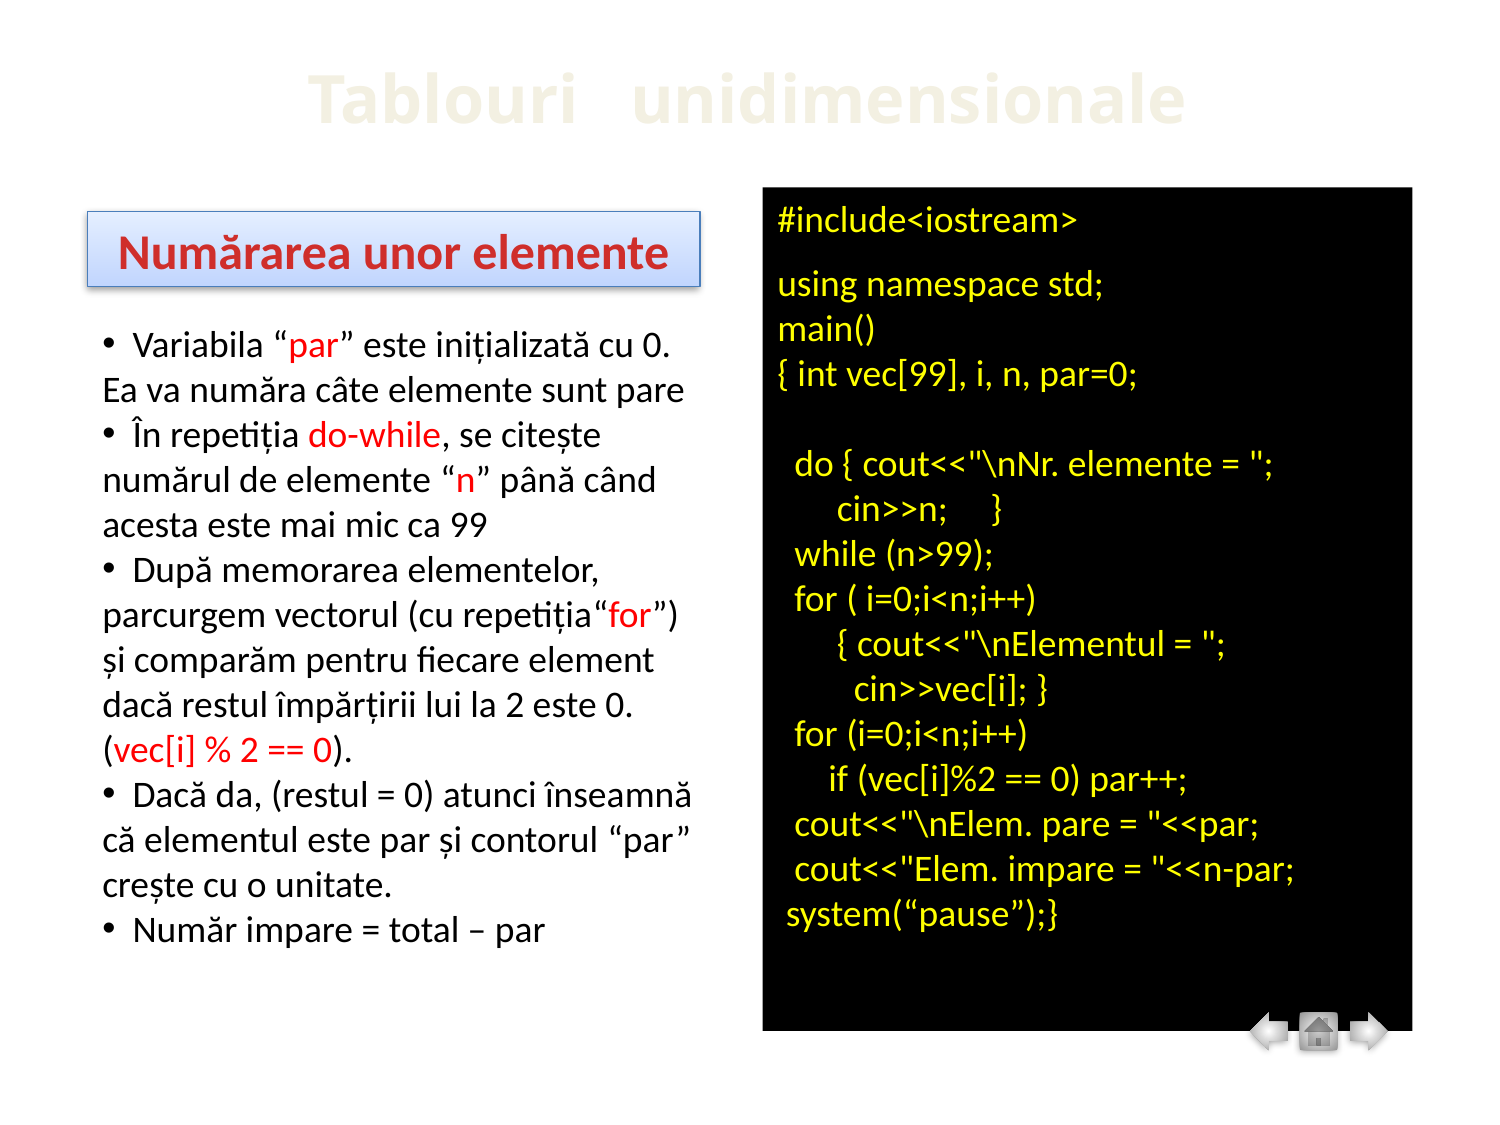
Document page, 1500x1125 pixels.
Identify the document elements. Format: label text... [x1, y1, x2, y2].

text_box [1299, 1012, 1338, 1051]
text_box [1250, 1012, 1288, 1051]
text_box [1350, 1012, 1388, 1051]
text_box Numărarea unor elemente [87, 211, 701, 287]
text_box #include<iostream> using namespace std; main() { int vec[99], i, n, par=0; do { cout<<"\nNr. elemente = "; cin>>n; } while (n>99); for ( i=0;i<n;i++) { cout<<"\nElementul = "; cin>>vec[i]; } for (i=0;i<n;i++) if (vec[i]%2 == 0) par++; cout<<"\nElem. pare = "<<par; cout<<"Elem. impare = "<<n-par; system(“pause”);} [762, 187, 1413, 1031]
text_box Variabila “par” este inițializată cu 0. Ea va număra câte elemente sunt pare În repetiția do-while, se citește numărul de elemente “n” până când acesta este mai mic ca 99 După memorarea elementelor, parcurgem vectorul (cu repetiția“for”) și comparăm pentru fiecare element dacă restul împărțirii lui la 2 este 0. (vec[i] % 2 == 0). Dacă da, (restul = 0) atunci înseamnă că elementul este par și contorul “par” crește cu o unitate. Număr impare = total – par [87, 312, 713, 958]
text_box Tablouri unidimensionale [62, 49, 1450, 145]
